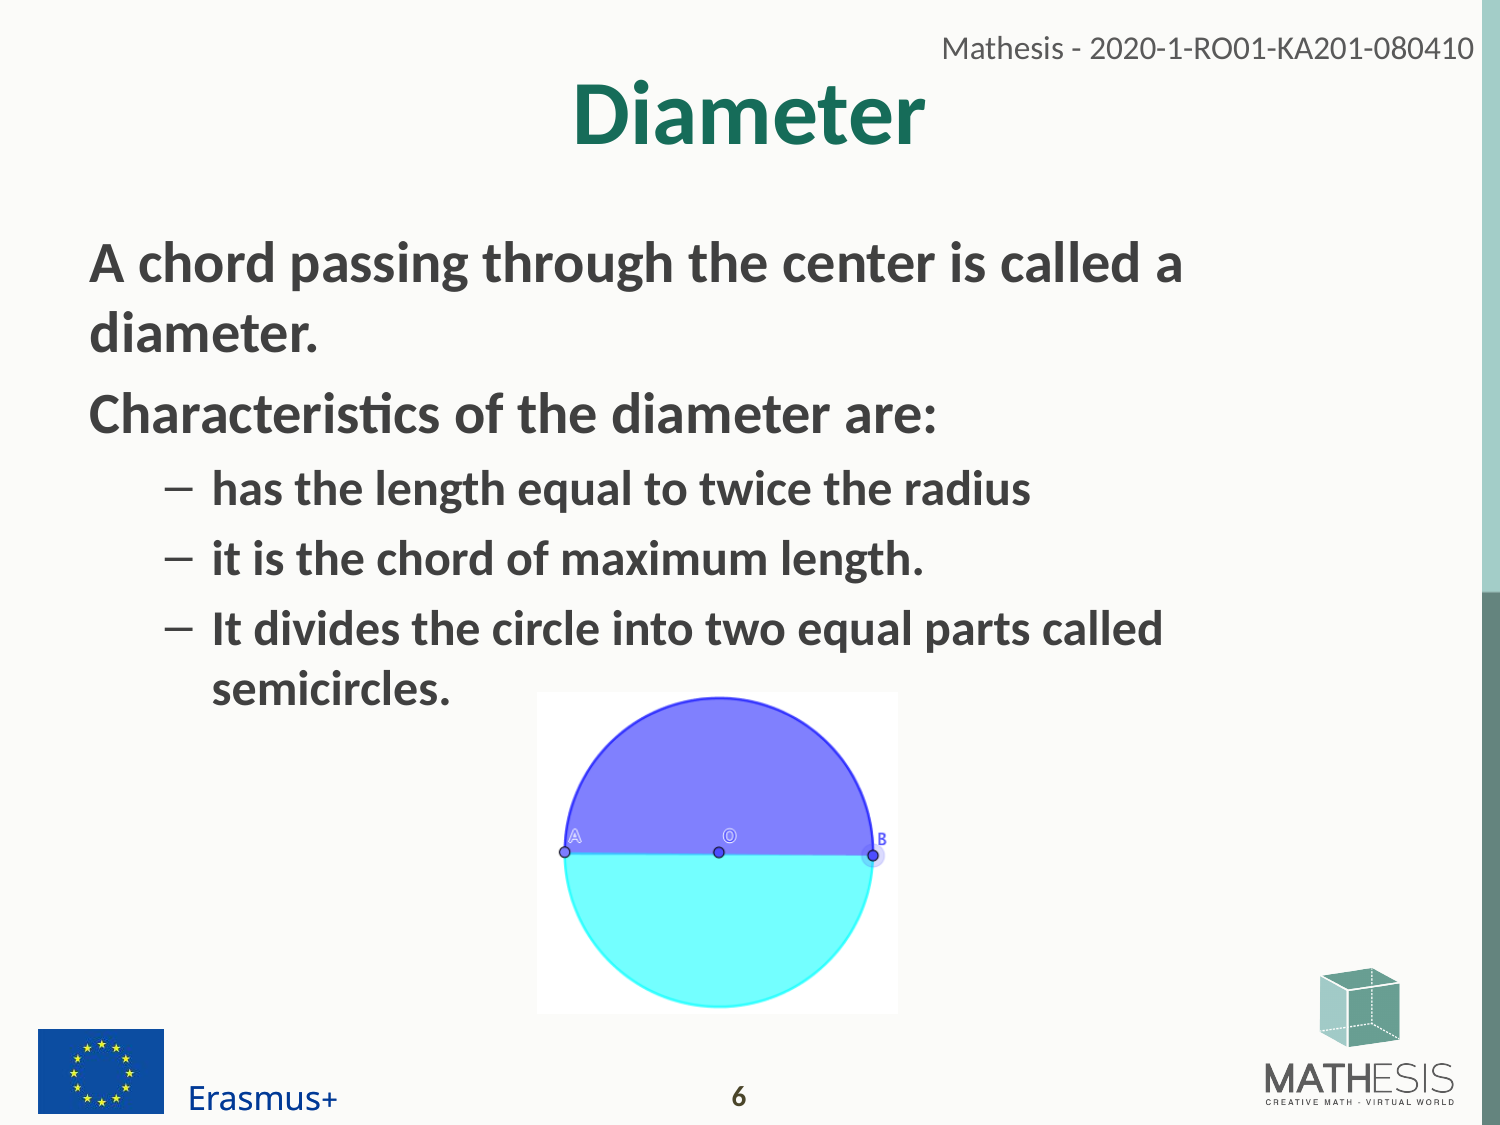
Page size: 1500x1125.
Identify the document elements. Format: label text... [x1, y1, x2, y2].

list A chord passing through the center is called a diameter. Characteristics of the diameter are: has the length equal to twice the radius it is the chord of maximum length. It divides the circle into two equal parts called semicircles. [75, 216, 1425, 959]
picture [537, 692, 899, 1014]
title Diameter [75, 45, 1425, 216]
picture [38, 1029, 164, 1114]
